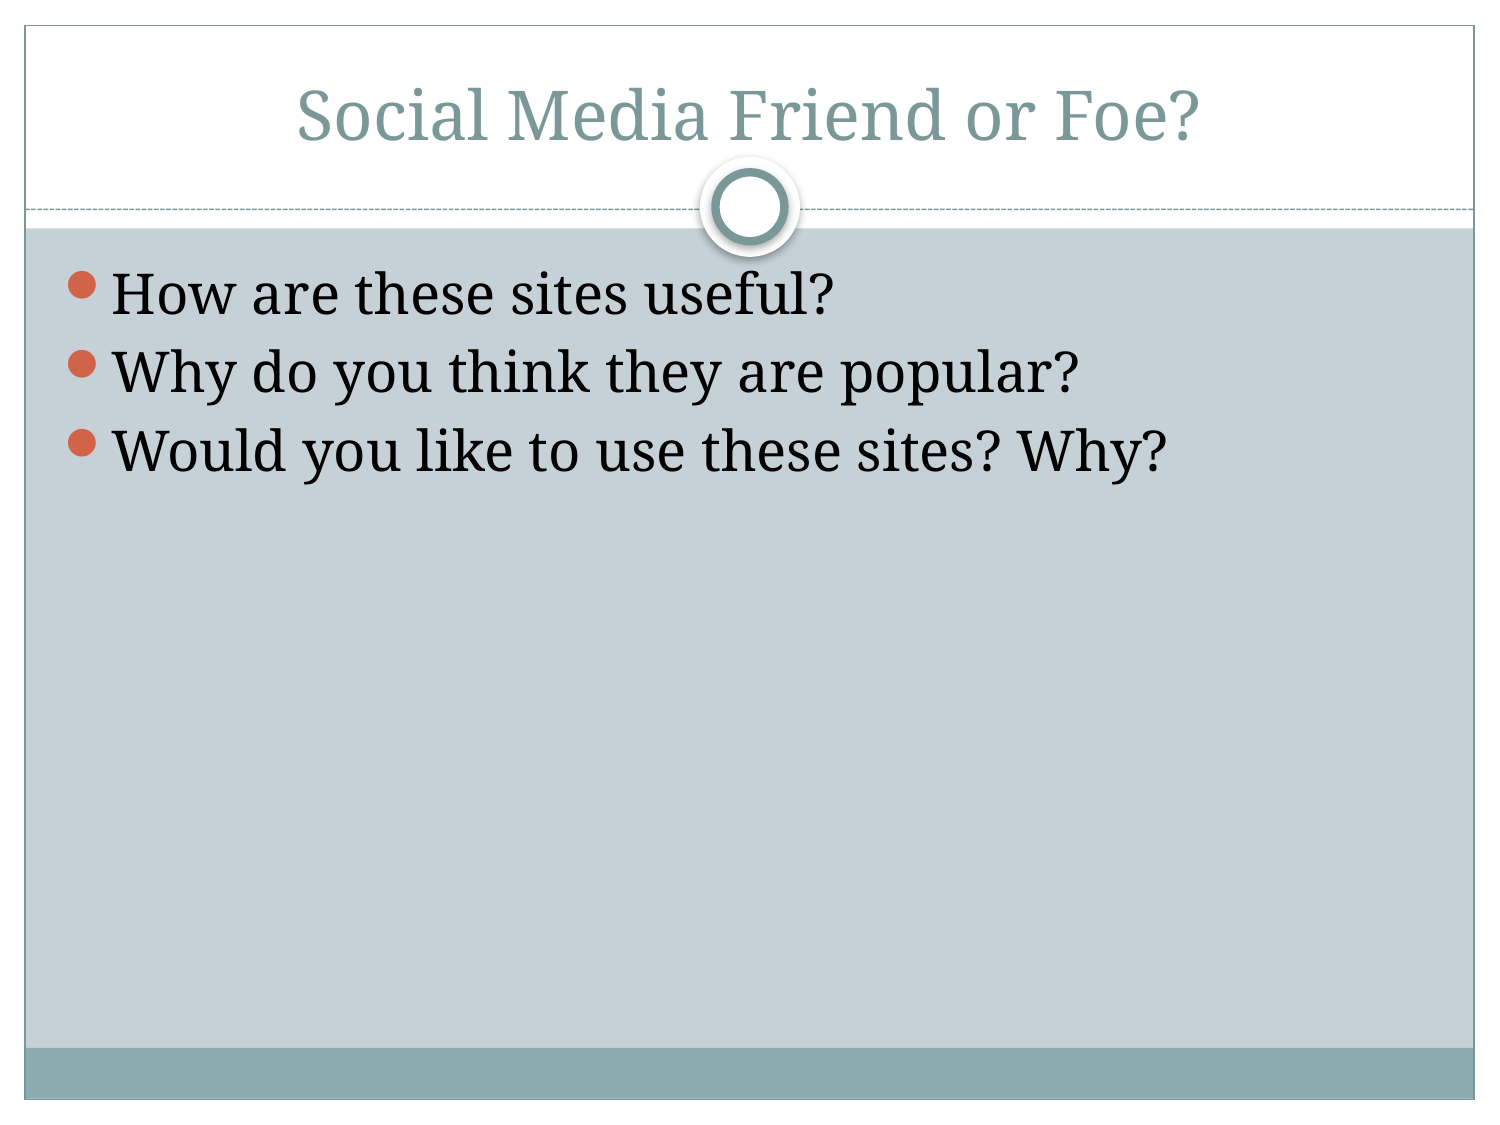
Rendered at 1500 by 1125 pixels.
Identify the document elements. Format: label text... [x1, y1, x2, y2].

list How are these sites useful? Why do you think they are popular? Would you like to use these sites? Why? [49, 250, 1445, 1001]
title Social Media Friend or Foe? [49, 37, 1450, 162]
